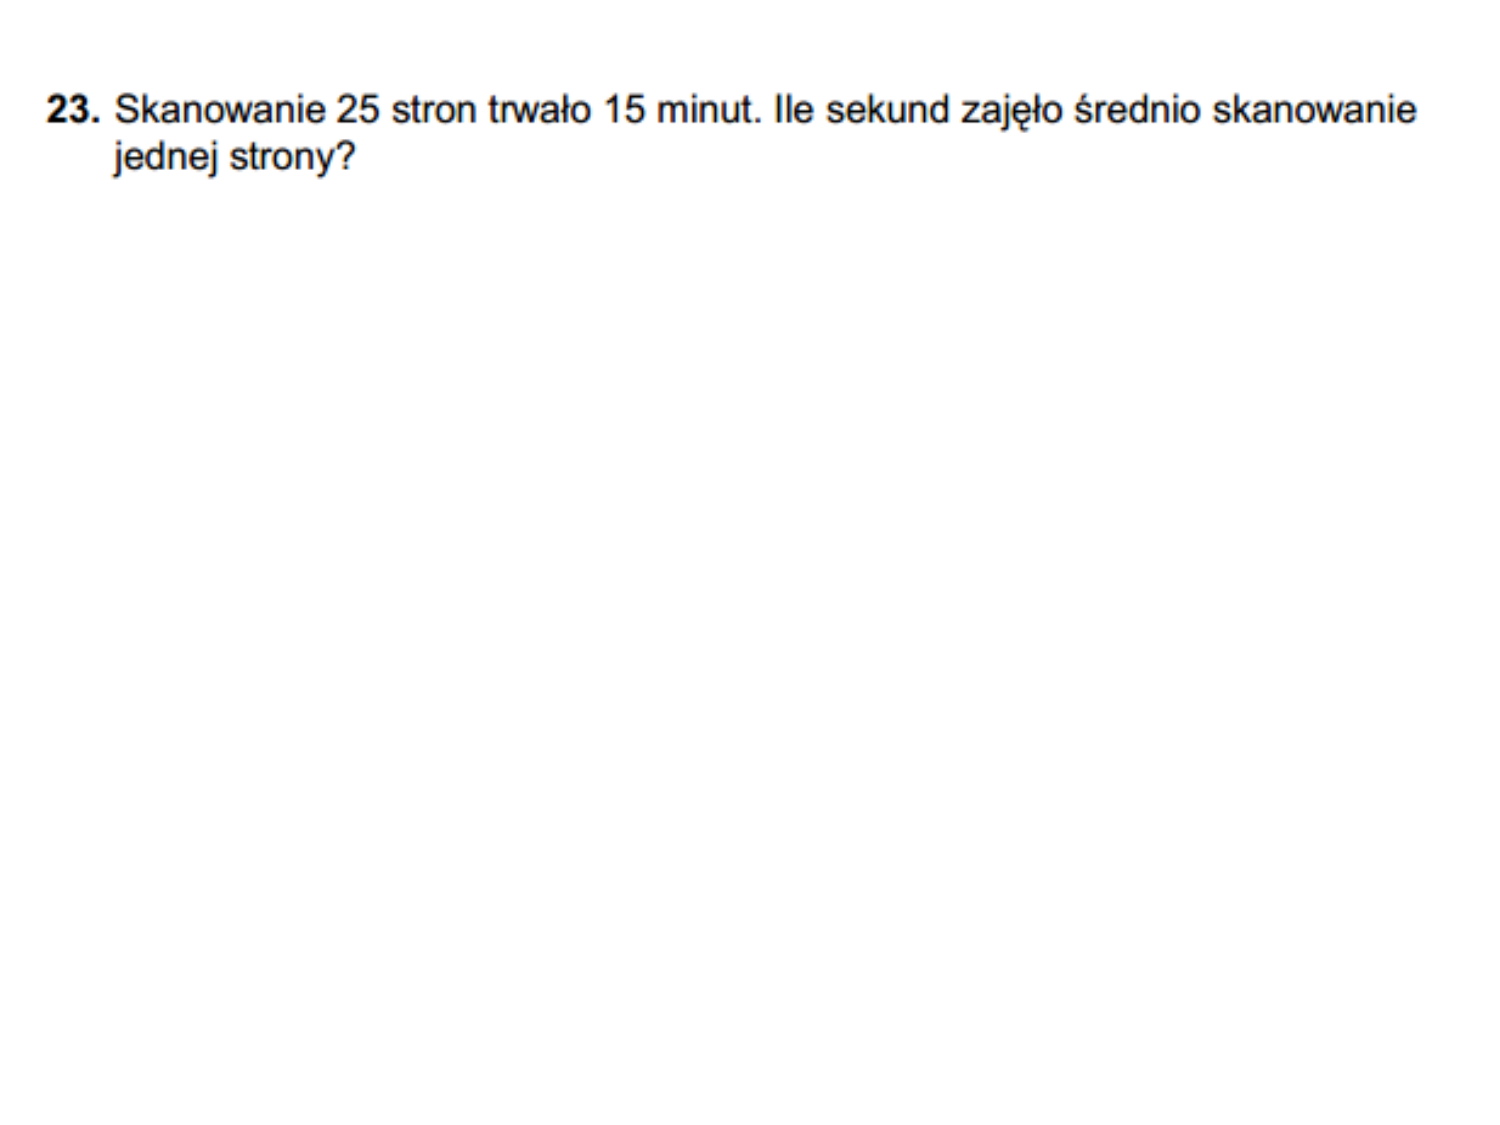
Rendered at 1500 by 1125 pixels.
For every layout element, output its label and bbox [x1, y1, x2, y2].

picture [22, 74, 1471, 197]
